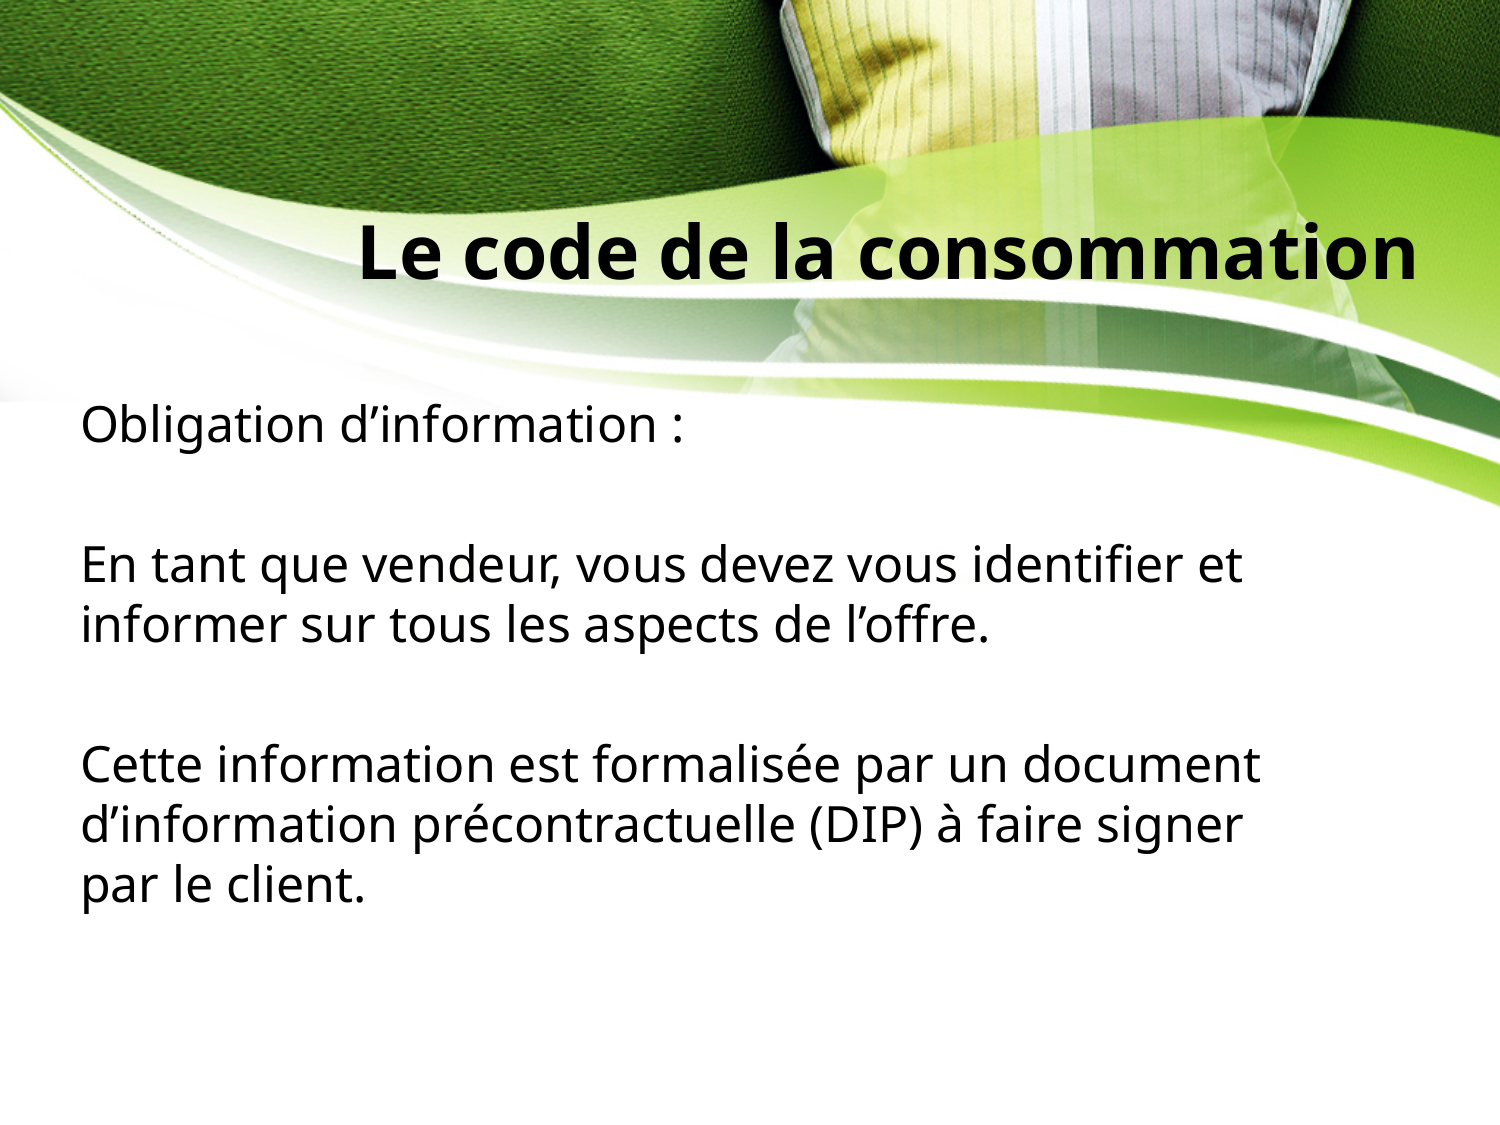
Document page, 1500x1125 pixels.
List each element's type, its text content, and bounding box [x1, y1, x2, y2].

list Obligation d’information : En tant que vendeur, vous devez vous identifier et informer sur tous les aspects de l’offre. Cette information est formalisée par un document d’information précontractuelle (DIP) à faire signer par le client. [64, 385, 1282, 1125]
title Le code de la consommation [218, 208, 1436, 292]
picture [0, 0, 1500, 1125]
